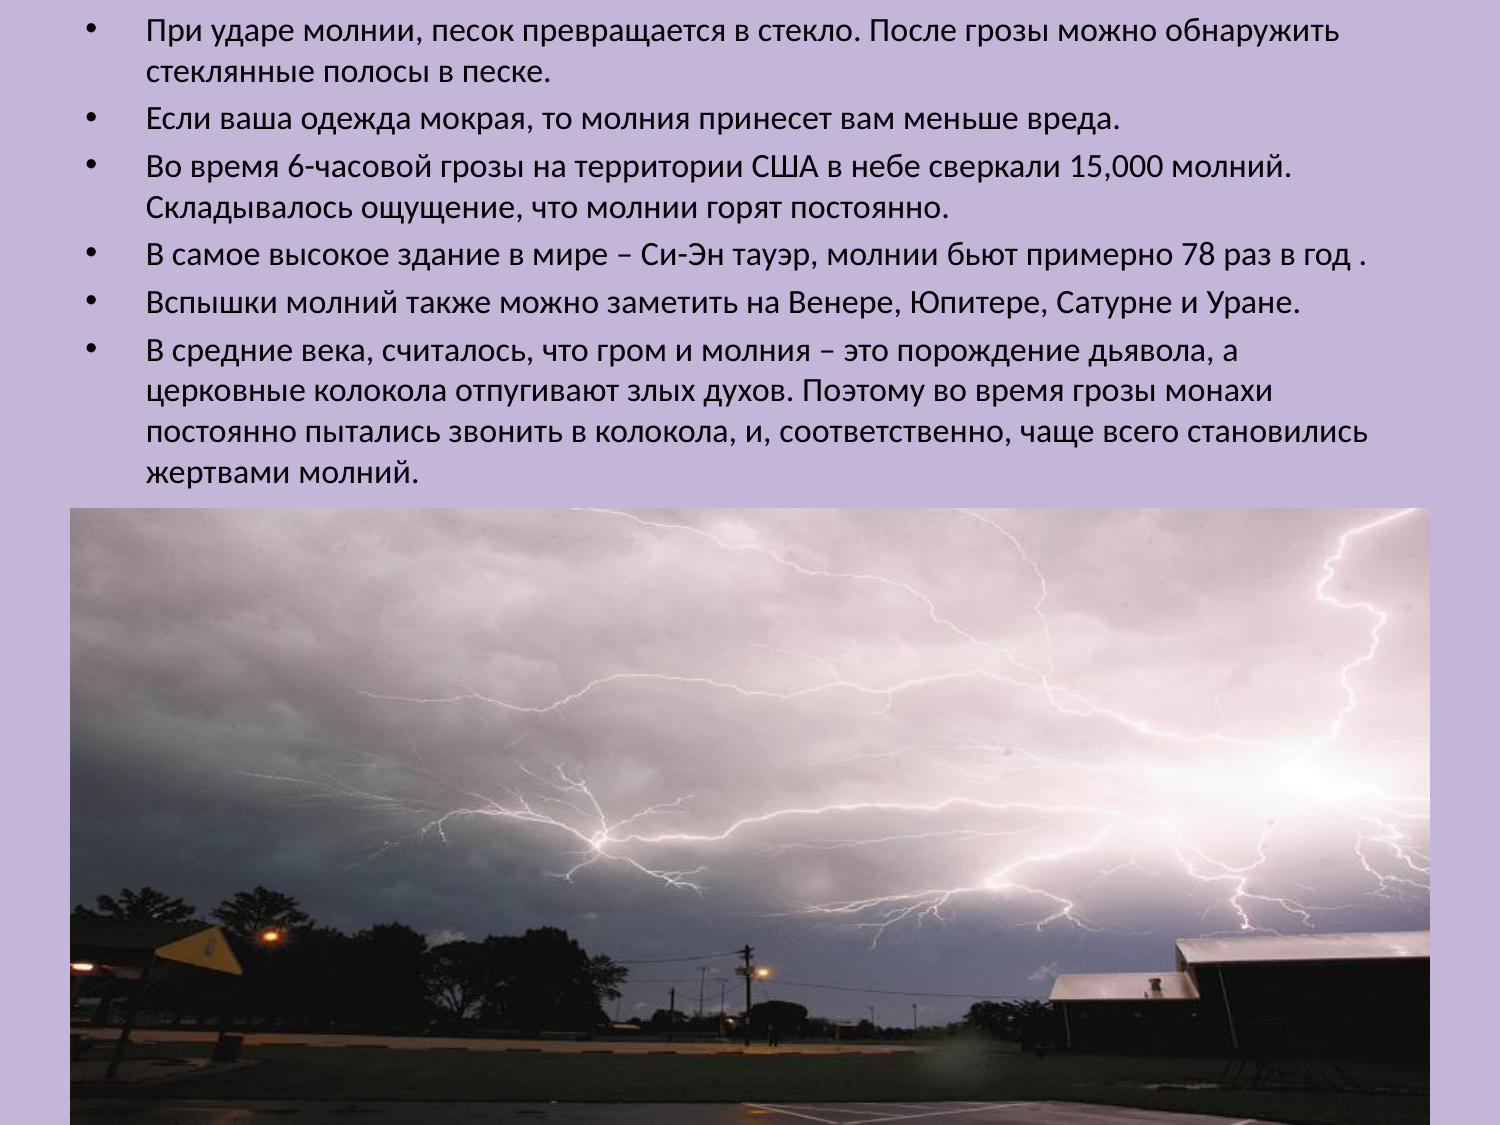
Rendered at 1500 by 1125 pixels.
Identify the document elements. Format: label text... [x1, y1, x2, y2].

picture [70, 508, 1430, 1125]
list При ударе молнии, песок превращается в стекло. После грозы можно обнаружить стеклянные полосы в песке. Если ваша одежда мокрая, то молния принесет вам меньше вреда. Во время 6-часовой грозы на территории США в небе сверкали 15,000 молний. Складывалось ощущение, что молнии горят постоянно. В самое высокое здание в мире – Си-Эн тауэр, молнии бьют примерно 78 раз в год . Вспышки молний также можно заметить на Венере, Юпитере, Сатурне и Уране. В средние века, считалось, что гром и молния – это порождение дьявола, а церковные колокола отпугивают злых духов. Поэтому во время грозы монахи постоянно пытались звонить в колокола, и, соответственно, чаще всего становились жертвами молний. Иррациональный страх молний называется кераунофобия. Страх грома – бронтофобия.. Одновременно на Земле существует от 100 до 1000 экземпляров шаровой молнии, но шанс, что вы увидите хотя бы одну из них равен 0.01%. [70, 0, 1418, 508]
